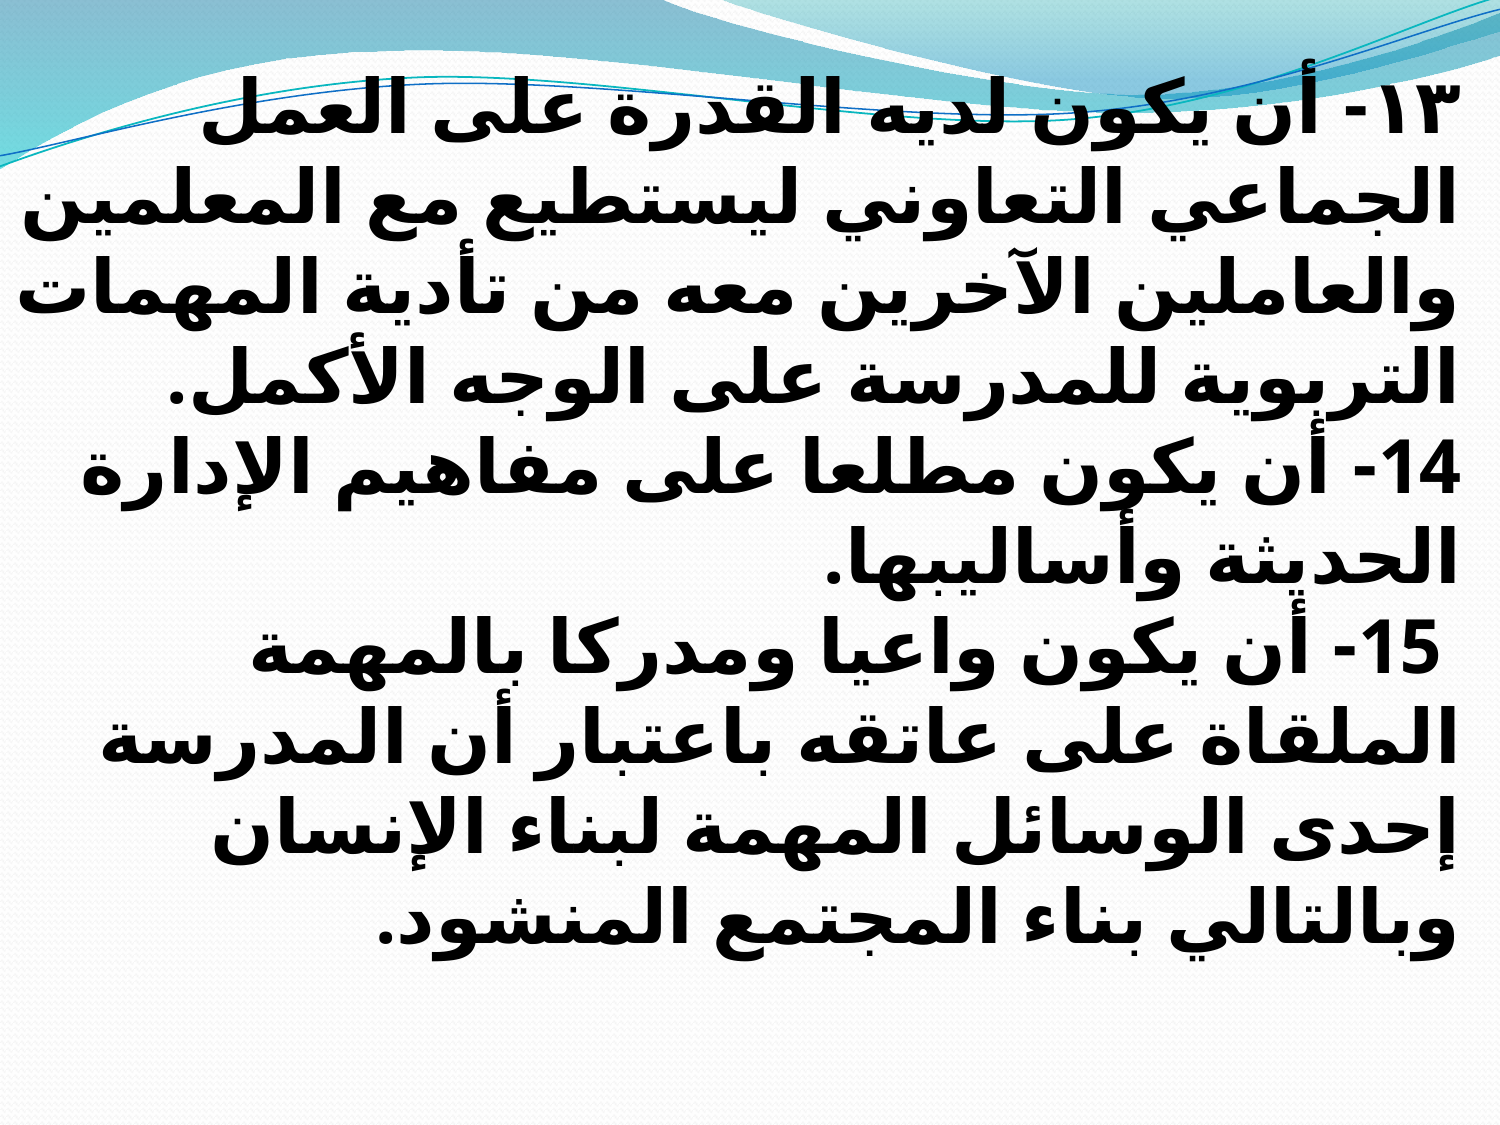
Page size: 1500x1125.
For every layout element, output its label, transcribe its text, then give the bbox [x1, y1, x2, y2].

text_box ۱۳- أن يكون لديه القدرة على العمل الجماعي التعاوني ليستطيع مع المعلمين والعاملين الآخرين معه من تأدية المهمات التربوية للمدرسة على الوجه الأكمل. 14- أن يكون مطلعا على مفاهيم الإدارة الحديثة وأساليبها. 15- أن يكون واعيا ومدركا بالمهمة الملقاة على عاتقه باعتبار أن المدرسة إحدى الوسائل المهمة لبناء الإنسان وبالتالي بناء المجتمع المنشود. [0, 6, 1477, 967]
text_box [17, 4, 1500, 100]
